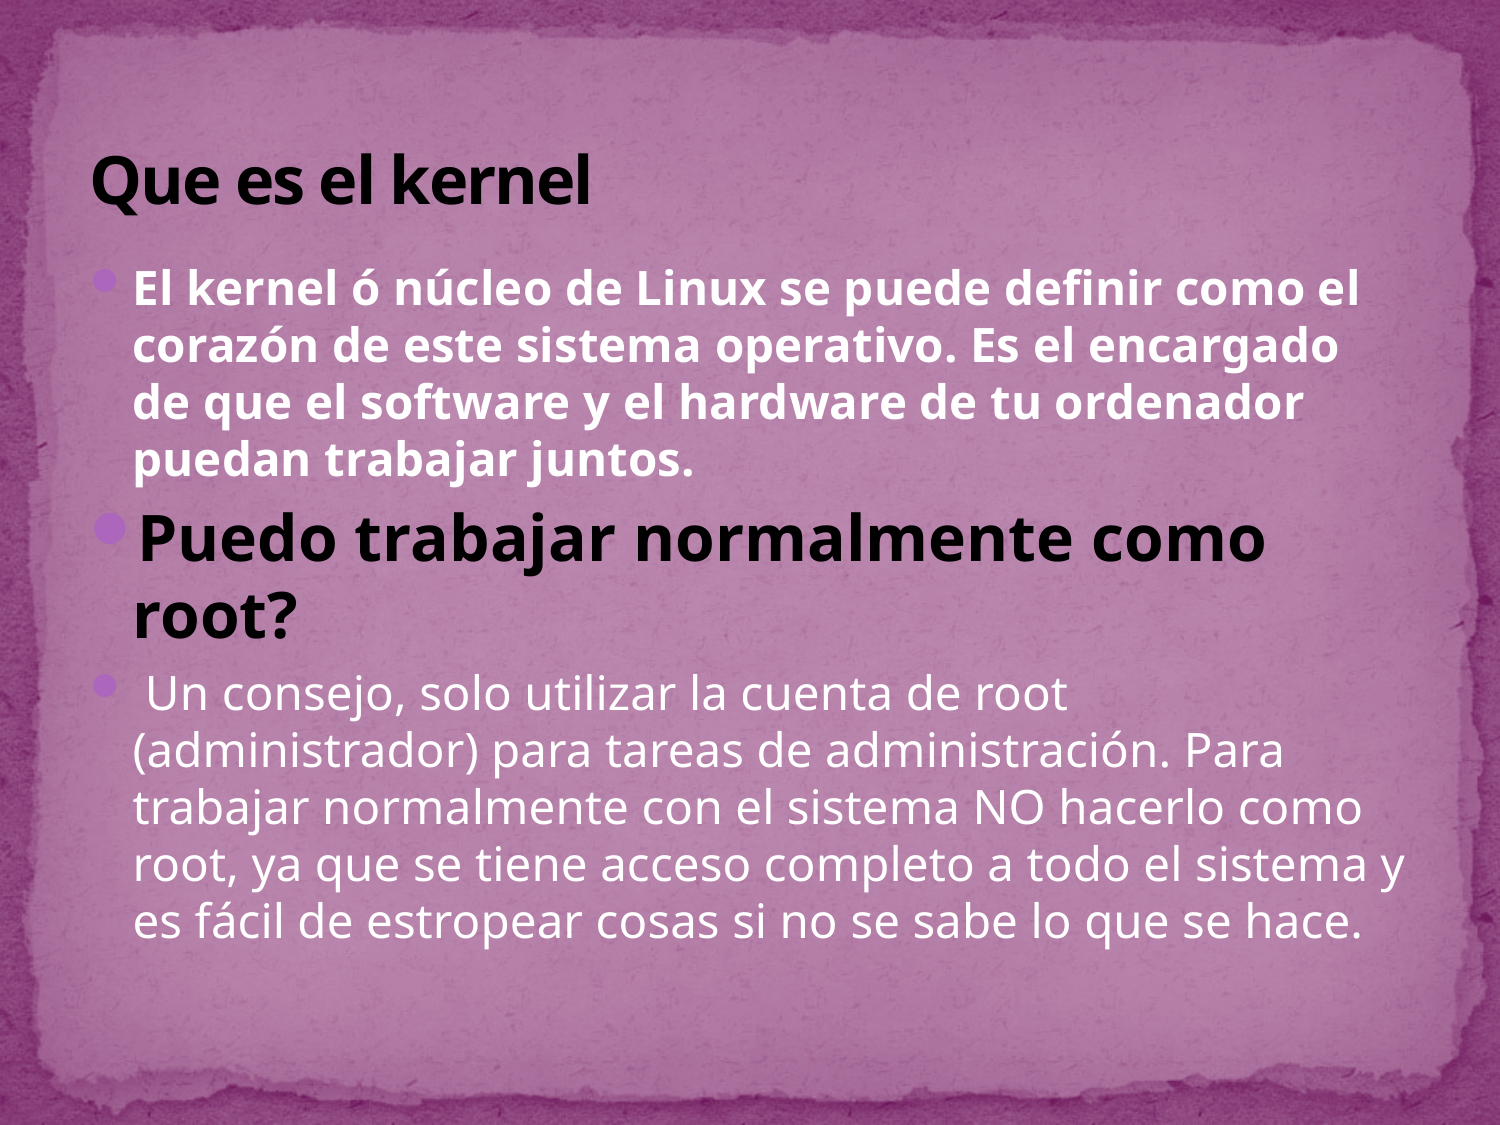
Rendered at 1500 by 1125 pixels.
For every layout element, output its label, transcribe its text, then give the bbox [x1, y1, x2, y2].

title Que es el kernel [74, 24, 1425, 225]
list El kernel ó núcleo de Linux se puede definir como el corazón de este sistema operativo. Es el encargado de que el software y el hardware de tu ordenador puedan trabajar juntos. Puedo trabajar normalmente como root? Un consejo, solo utilizar la cuenta de root (administrador) para tareas de administración. Para trabajar normalmente con el sistema NO hacerlo como root, ya que se tiene acceso completo a todo el sistema y es fácil de estropear cosas si no se sabe lo que se hace. [75, 249, 1425, 1000]
